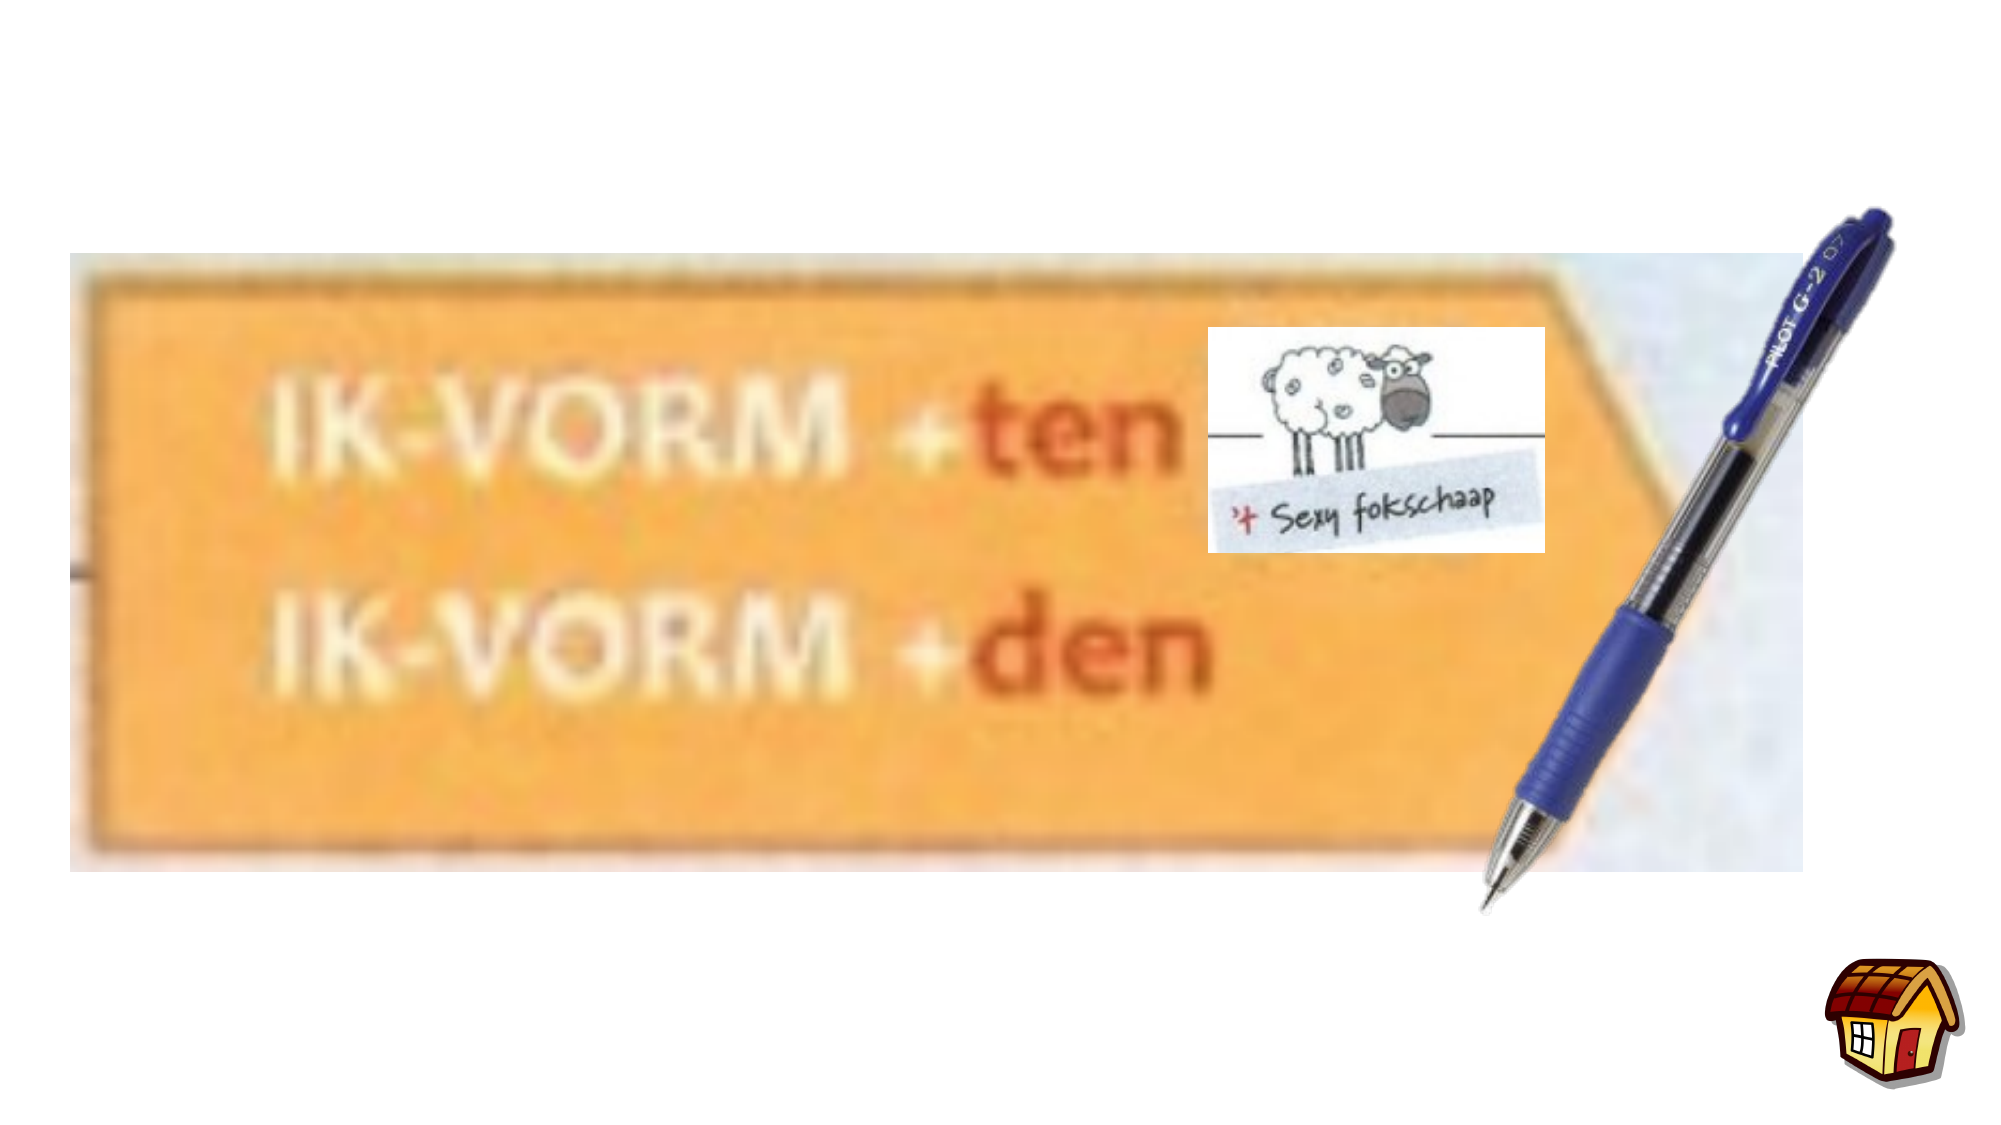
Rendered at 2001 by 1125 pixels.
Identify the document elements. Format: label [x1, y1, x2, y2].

picture [69, 146, 2000, 1101]
